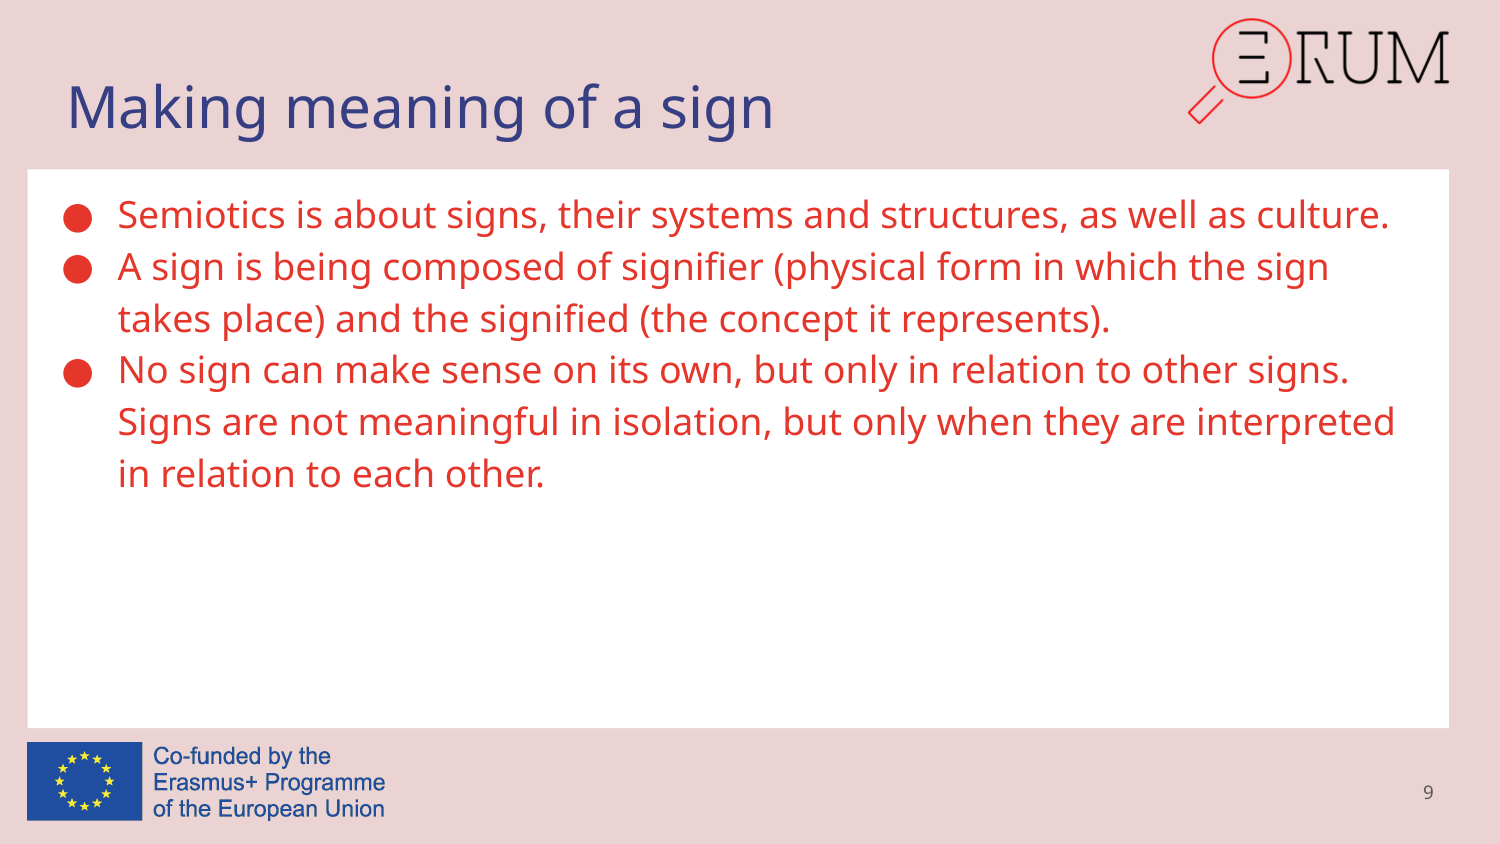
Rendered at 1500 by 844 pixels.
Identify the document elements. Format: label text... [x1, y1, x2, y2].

picture [27, 742, 385, 821]
list Semiotics is about signs, their systems and structures, as well as culture. A sign is being composed of signifier (physical form in which the sign takes place) and the signified (the concept it represents). No sign can make sense on its own, but only in relation to other signs. Signs are not meaningful in isolation, but only when they are interpreted in relation to each other. [27, 169, 1449, 729]
title Making meaning of a sign [51, 55, 1168, 150]
slide_number 9 [1358, 761, 1449, 826]
picture [1136, 0, 1500, 137]
